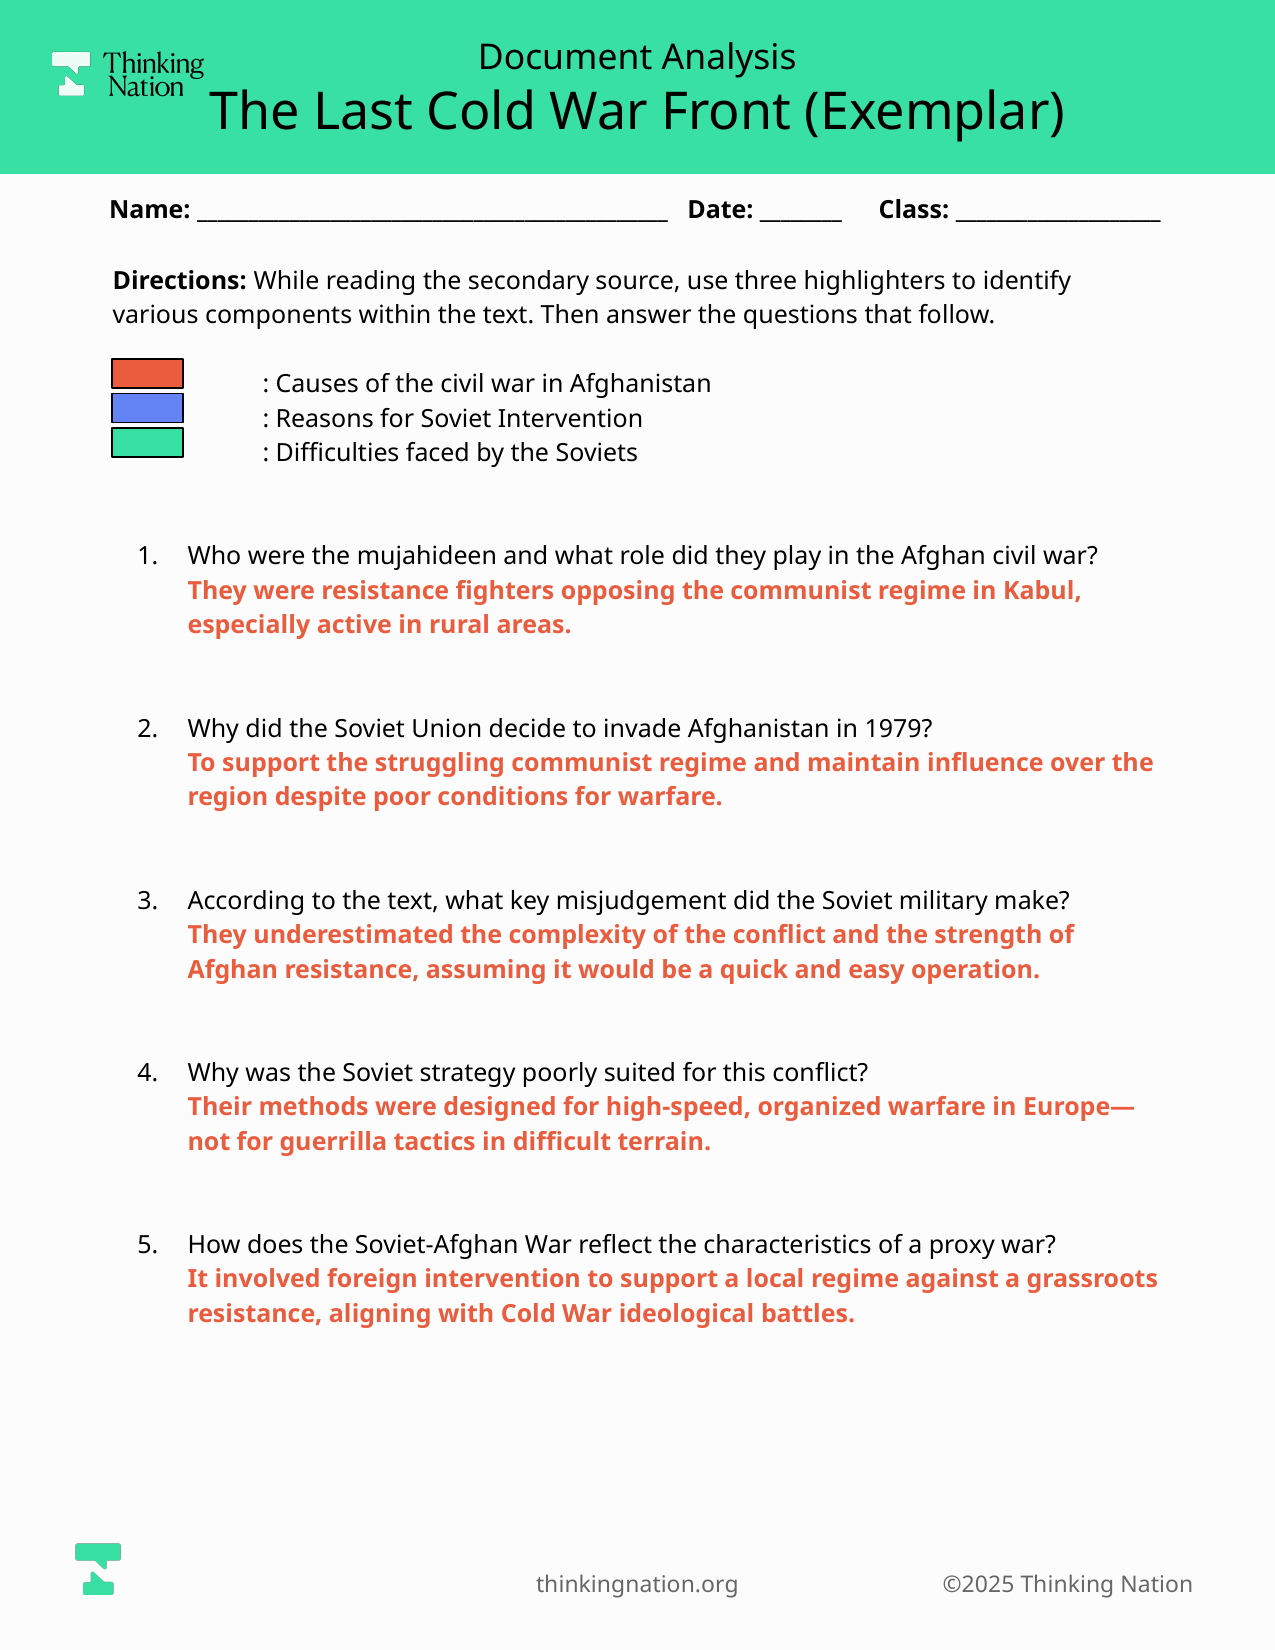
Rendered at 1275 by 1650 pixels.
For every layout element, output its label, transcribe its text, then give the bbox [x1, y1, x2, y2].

text_box ©2025 Thinking Nation [907, 1553, 1210, 1605]
text_box Name: ______________________________________________ Date: ________ Class: ____________________ [35, 178, 1235, 239]
text_box [112, 393, 183, 423]
text_box Directions: While reading the secondary source, use three highlighters to identify various components within the text. Then answer the questions that follow. : Causes of the civil war in Afghanistan : Reasons for Soviet Intervention : Difficulties faced by the Soviets Who were the mujahideen and what role did they play in the Afghan civil war? They were resistance fighters opposing the communist regime in Kabul, especially active in rural areas. Why did the Soviet Union decide to invade Afghanistan in 1979? To support the struggling communist regime and maintain influence over the region despite poor conditions for warfare. According to the text, what key misjudgement did the Soviet military make? They underestimated the complexity of the conflict and the strength of Afghan resistance, assuming it would be a quick and easy operation. Why was the Soviet strategy poorly suited for this conflict? Their methods were designed for high-speed, organized warfare in Europe—not for guerrilla tactics in difficult terrain. How does the Soviet-Afghan War reflect the characteristics of a proxy war? It involved foreign intervention to support a local regime against a grassroots resistance, aligning with Cold War ideological battles. [97, 245, 1178, 1412]
text_box [112, 358, 183, 389]
text_box thinkingnation.org [486, 1553, 789, 1605]
text_box [112, 428, 183, 458]
text_box Document Analysis The Last Cold War Front (Exemplar) [0, 0, 1275, 174]
picture [62, 1533, 134, 1605]
picture [35, 37, 210, 110]
